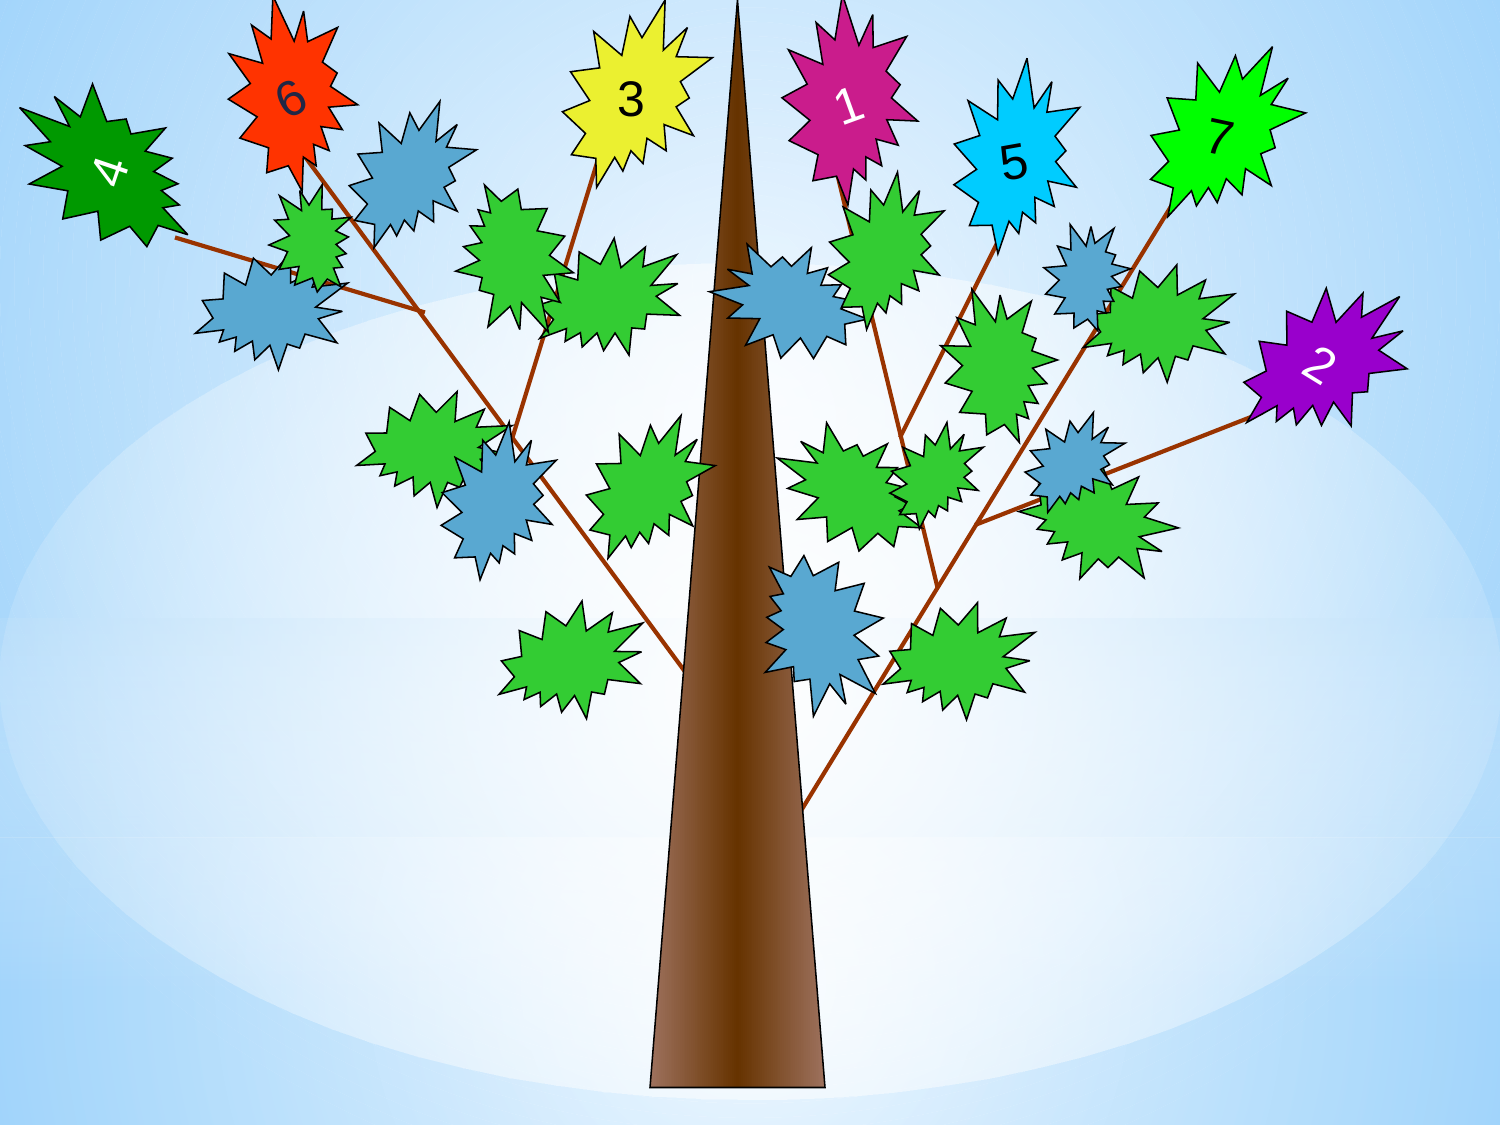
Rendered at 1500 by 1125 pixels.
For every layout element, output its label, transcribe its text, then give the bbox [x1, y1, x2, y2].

text_box [940, 289, 1058, 443]
text_box [1025, 412, 1126, 513]
text_box [455, 185, 574, 333]
text_box 2 [1243, 288, 1408, 426]
text_box [889, 422, 984, 529]
text_box [1043, 224, 1131, 331]
text_box [356, 391, 507, 508]
text_box 3 [562, 0, 713, 188]
text_box [268, 184, 352, 293]
text_box [828, 172, 945, 330]
text_box 1 [781, 0, 918, 206]
text_box [777, 422, 918, 551]
text_box [499, 601, 643, 719]
text_box [1083, 264, 1235, 383]
text_box [650, 294, 826, 1088]
text_box 7 [1150, 46, 1306, 217]
text_box 4 [19, 83, 188, 247]
text_box [765, 555, 884, 717]
text_box [709, 244, 864, 359]
text_box [882, 602, 1035, 720]
text_box [714, 0, 758, 290]
text_box [349, 101, 477, 248]
text_box 5 [953, 58, 1080, 254]
text_box [195, 258, 348, 370]
text_box [1018, 476, 1179, 579]
text_box 6 [228, 0, 358, 192]
text_box [441, 421, 557, 580]
text_box [586, 415, 716, 559]
text_box [539, 238, 680, 356]
